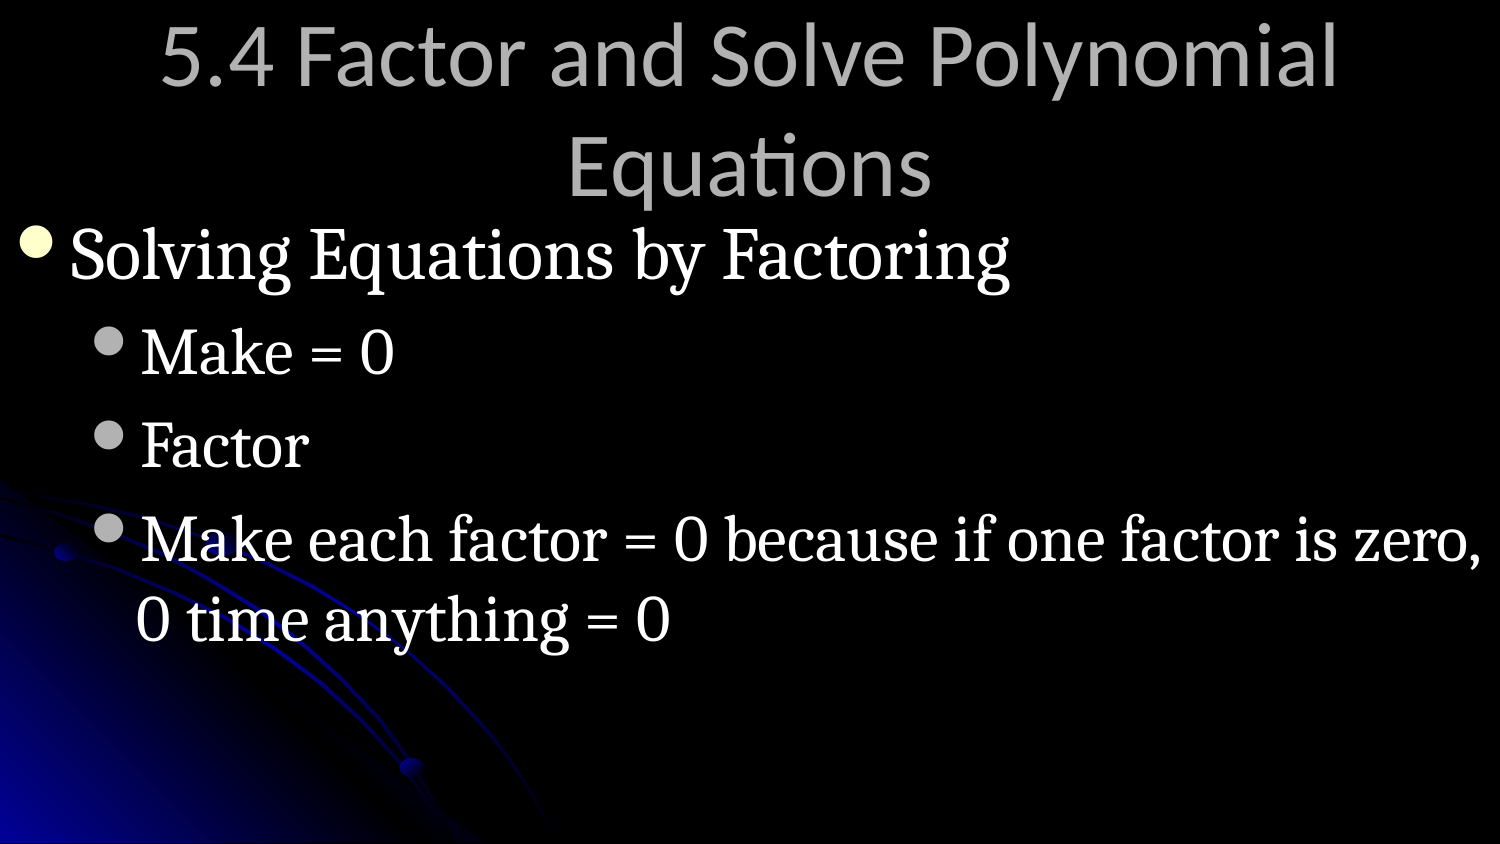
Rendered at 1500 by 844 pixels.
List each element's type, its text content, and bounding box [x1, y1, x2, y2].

list Solving Equations by Factoring Make = 0 Factor Make each factor = 0 because if one factor is zero, 0 time anything = 0 [0, 196, 1500, 755]
title 5.4 Factor and Solve Polynomial Equations [0, 33, 1500, 175]
